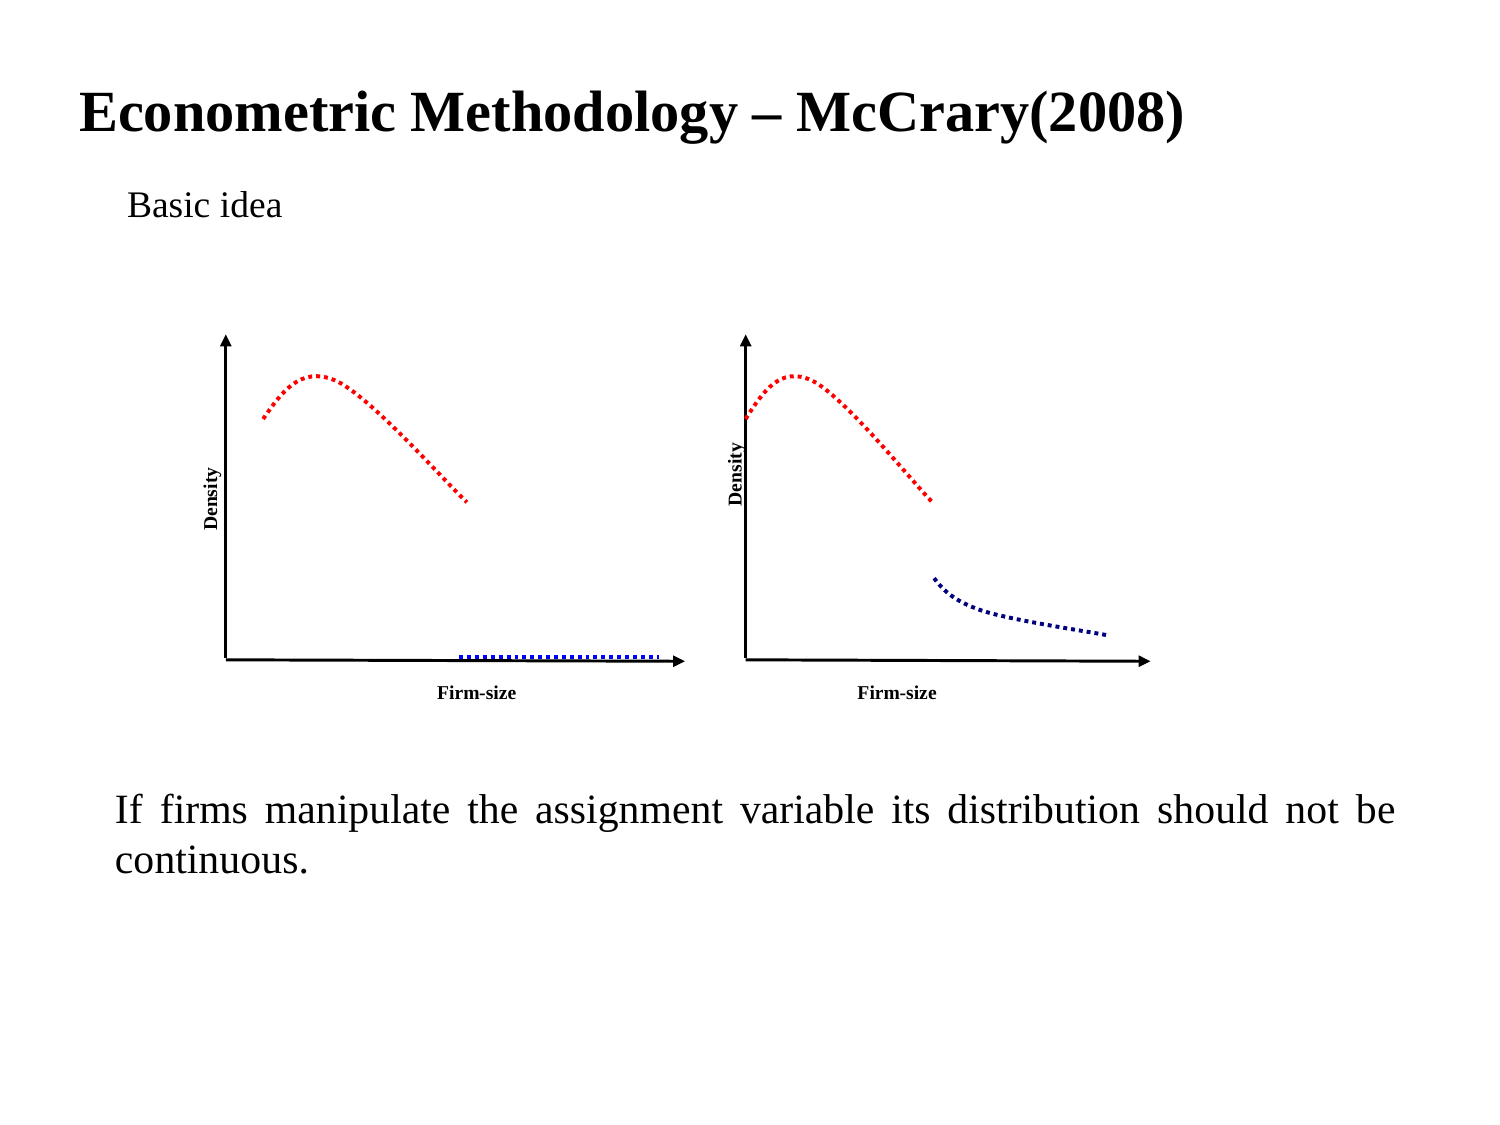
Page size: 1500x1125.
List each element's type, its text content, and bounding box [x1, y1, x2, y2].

text_box Basic idea [112, 172, 786, 233]
text_box Econometric Methodology – McCrary(2008) [64, 66, 1340, 149]
text_box If firms manipulate the assignment variable its distribution should not be continuous. [100, 774, 1412, 890]
picture [194, 314, 1246, 707]
